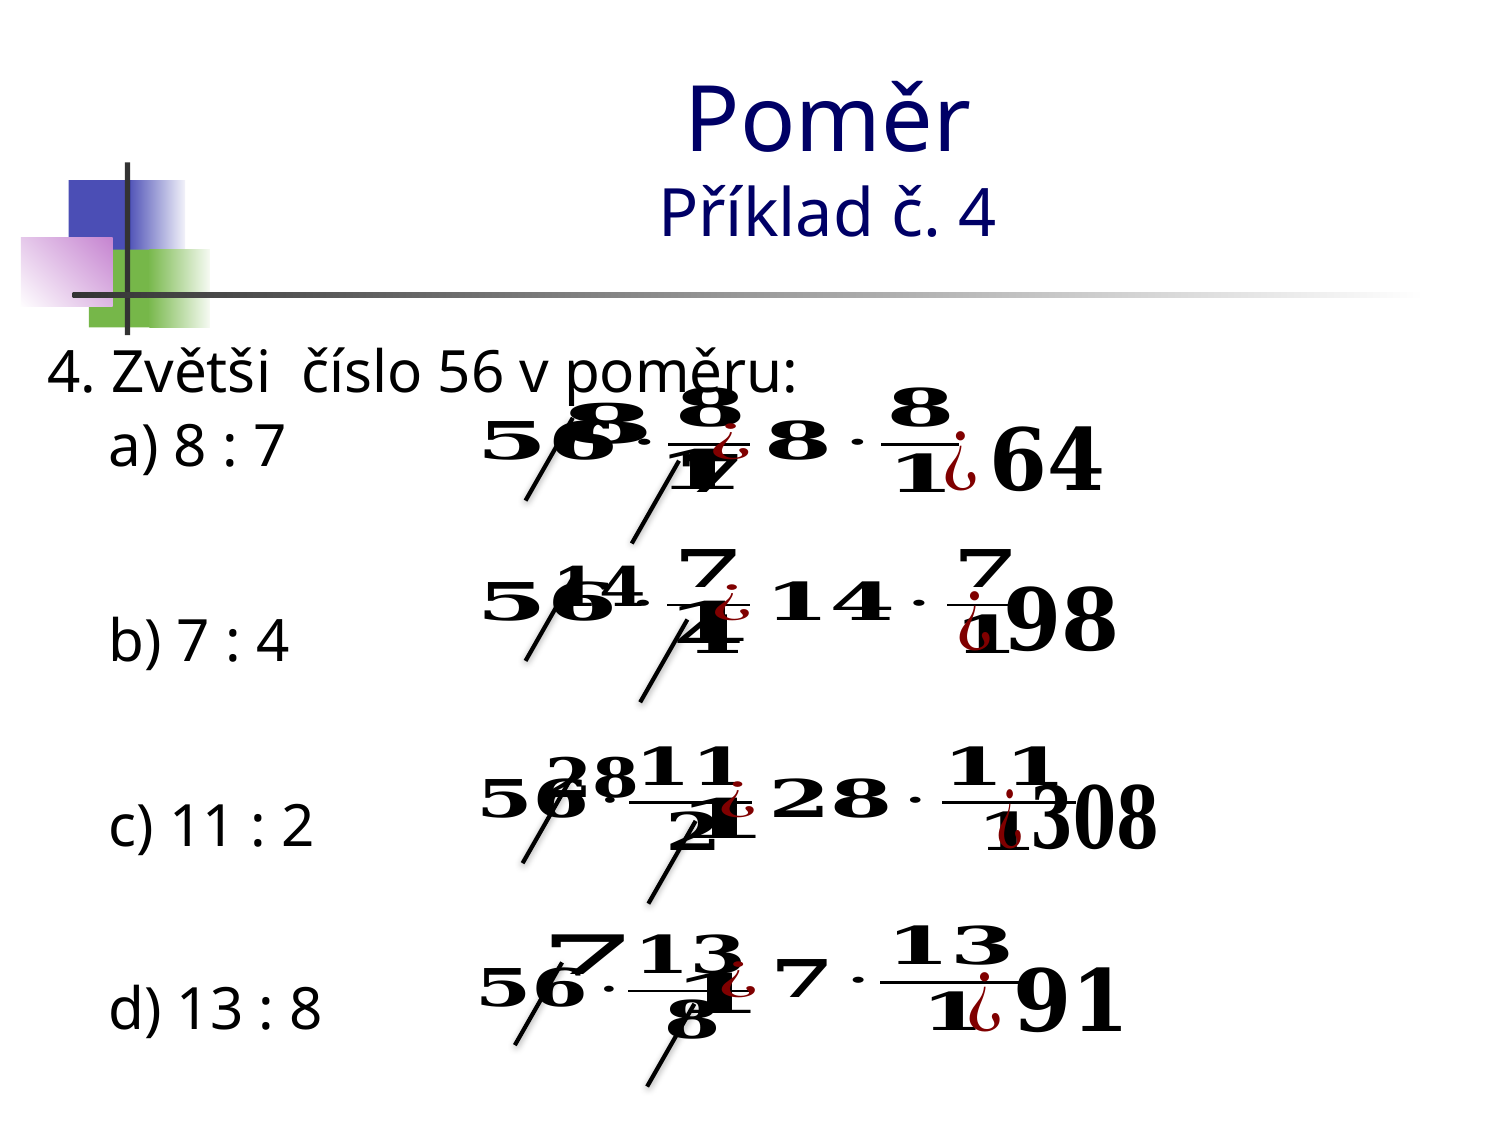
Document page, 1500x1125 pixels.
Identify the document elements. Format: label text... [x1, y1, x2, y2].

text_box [631, 460, 680, 544]
list 4. Zvětši číslo 56 v poměru: [17, 326, 1483, 410]
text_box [522, 780, 571, 864]
text_box c) 11 : 2 [17, 780, 372, 864]
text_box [639, 619, 688, 703]
text_box b) 7 : 4 [17, 595, 372, 678]
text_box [648, 820, 696, 904]
text_box d) 13 : 8 [17, 964, 396, 1047]
text_box a) 8 : 7 [17, 400, 372, 483]
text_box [525, 577, 573, 662]
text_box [646, 1003, 695, 1087]
text_box [807, 562, 1079, 646]
title Poměr Příklad č. 4 [188, 34, 1468, 276]
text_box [525, 417, 573, 501]
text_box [514, 962, 563, 1046]
